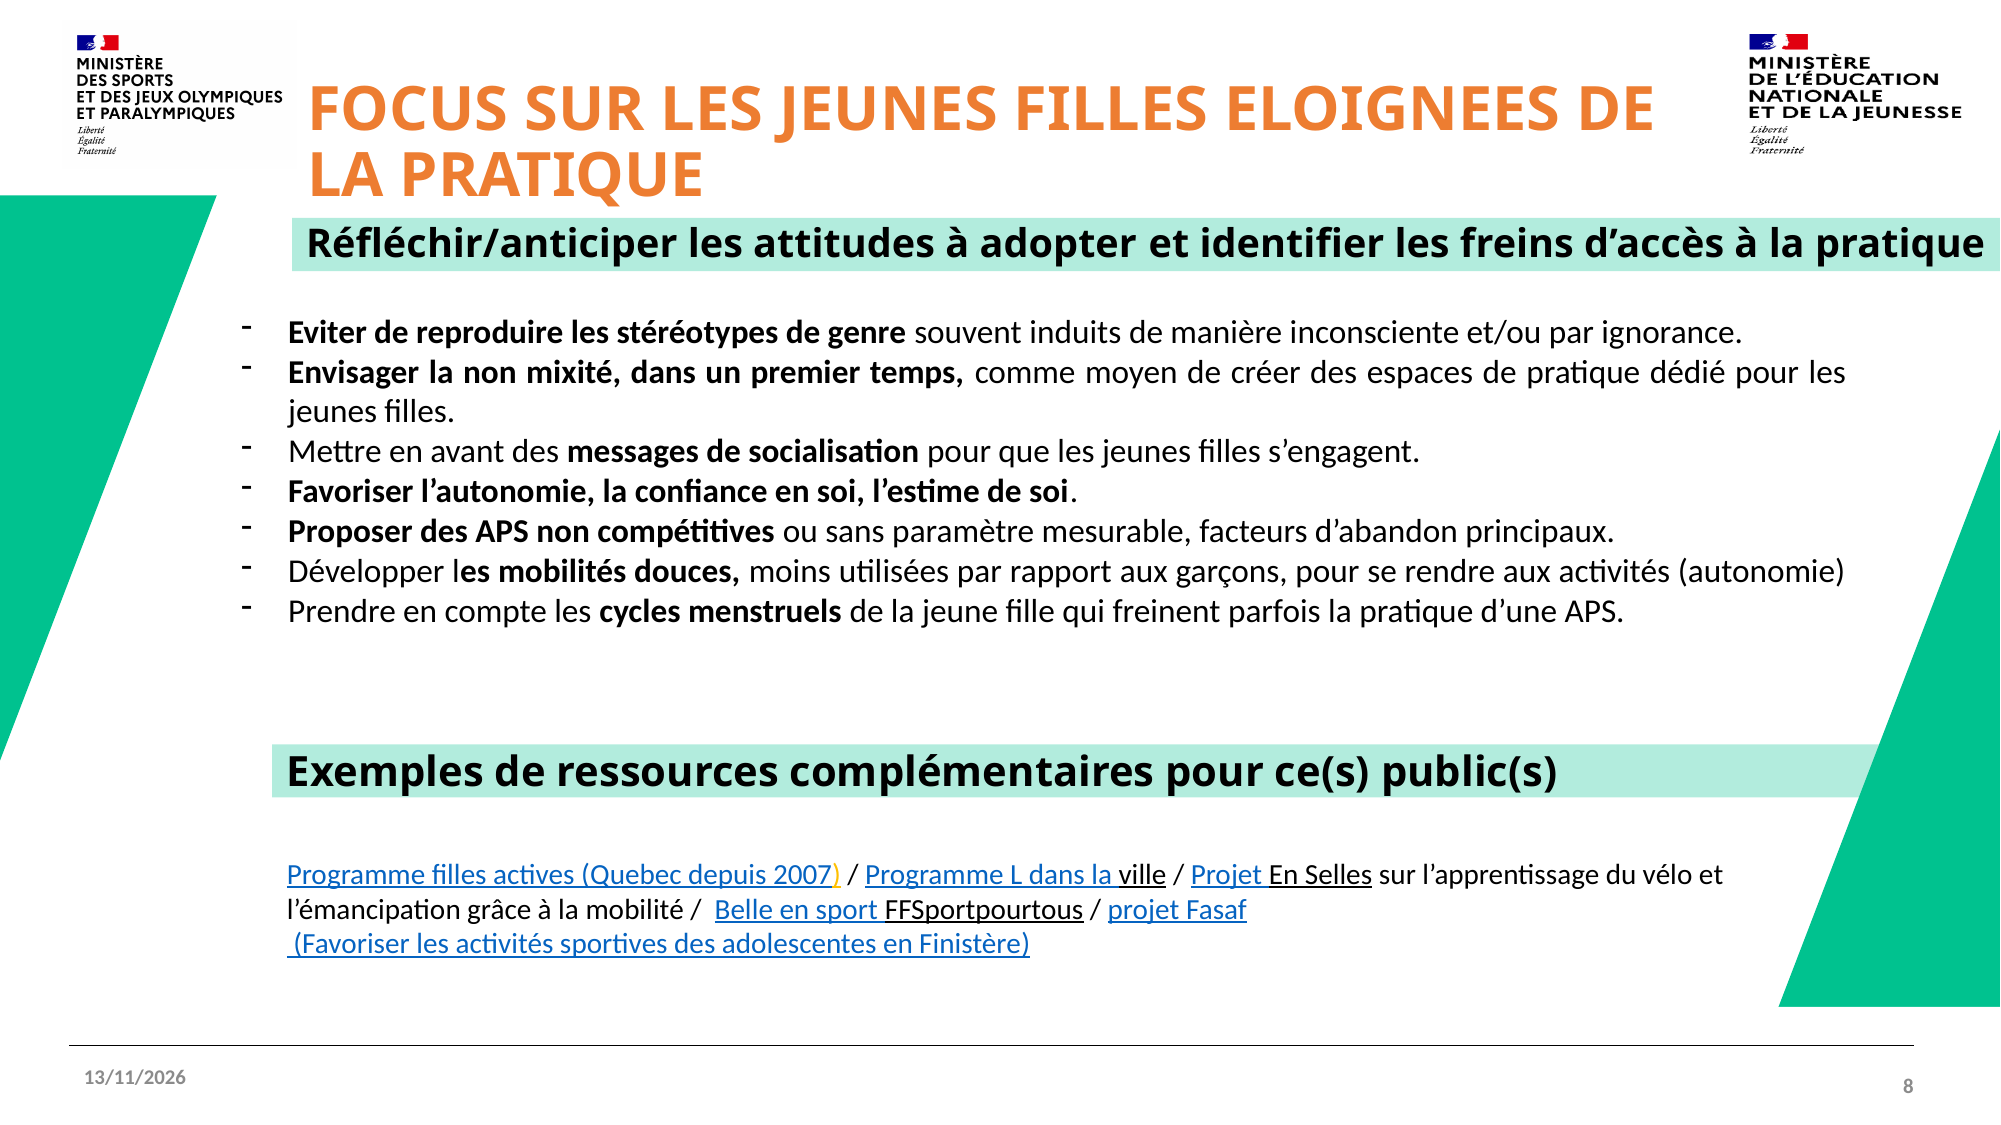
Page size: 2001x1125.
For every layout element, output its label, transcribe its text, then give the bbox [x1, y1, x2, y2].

title Focus sur les JEUNES FILLES ELOIGNEES de la pratique [292, 69, 1704, 217]
slide_number 8 [1618, 1046, 1914, 1125]
text_box Réfléchir/anticiper les attitudes à adopter et identifier les freins d’accès à la pratique [292, 217, 2000, 272]
text_box Programme filles actives (Quebec depuis 2007) / Programme L dans la ville / Projet En Selles sur l’apprentissage du vélo et l’émancipation grâce à la mobilité / Belle en sport FFSportpourtous / projet Fasaf (Favoriser les activités sportives des adolescentes en Finistère) [272, 847, 1750, 968]
picture [1749, 34, 1963, 155]
picture [62, 20, 297, 169]
text_box Exemples de ressources complémentaires pour ce(s) public(s) [272, 744, 1986, 798]
text_box Eviter de reproduire les stéréotypes de genre souvent induits de manière inconsciente et/ou par ignorance. Envisager la non mixité, dans un premier temps, comme moyen de créer des espaces de pratique dédié pour les jeunes filles. Mettre en avant des messages de socialisation pour que les jeunes filles s’engagent. Favoriser l’autonomie, la confiance en soi, l’estime de soi. Proposer des APS non compétitives ou sans paramètre mesurable, facteurs d’abandon principaux. Développer les mobilités douces, moins utilisées par rapport aux garçons, pour se rendre aux activités (autonomie) Prendre en compte les cycles menstruels de la jeune fille qui freinent parfois la pratique d’une APS. [226, 302, 1862, 677]
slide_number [69, 1046, 519, 1107]
